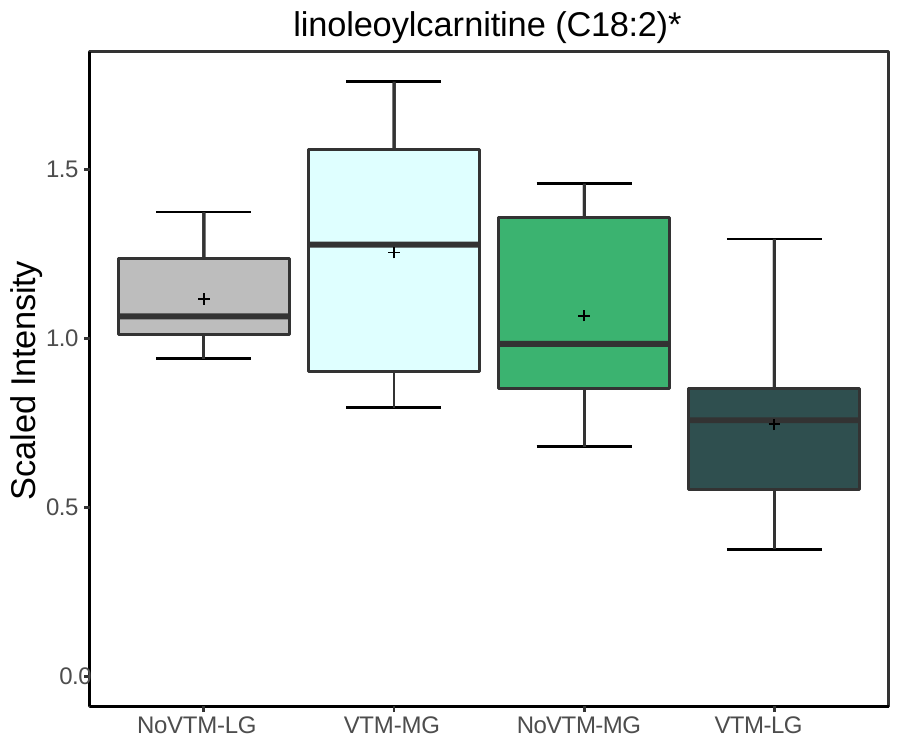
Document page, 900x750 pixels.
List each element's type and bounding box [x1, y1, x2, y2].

footer [57, 661, 95, 750]
text_box [291, 0, 687, 44]
text_box [44, 151, 82, 183]
text_box [83, 50, 891, 738]
slide_number [134, 713, 290, 750]
text_box [1, 256, 82, 521]
